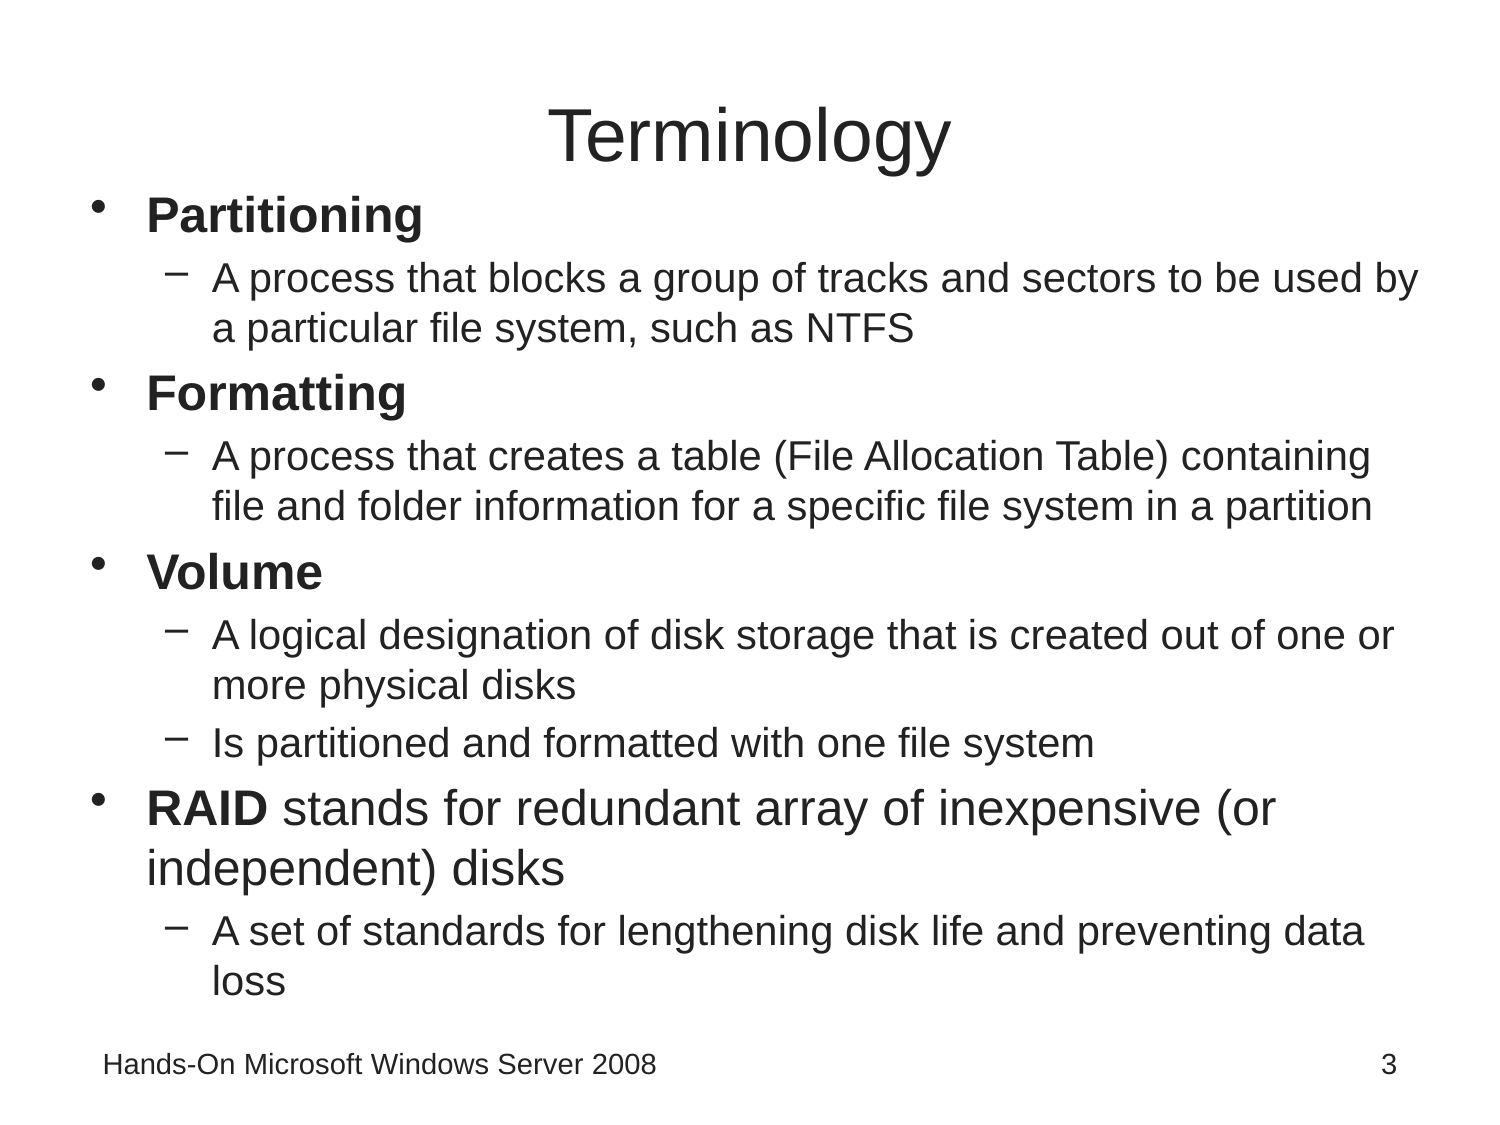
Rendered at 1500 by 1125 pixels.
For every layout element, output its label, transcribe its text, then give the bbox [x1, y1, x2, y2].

list Partitioning A process that blocks a group of tracks and sectors to be used by a particular file system, such as NTFS Formatting A process that creates a table (File Allocation Table) containing file and folder information for a specific file system in a partition Volume A logical designation of disk storage that is created out of one or more physical disks Is partitioned and formatted with one file system RAID stands for redundant array of inexpensive (or independent) disks A set of standards for lengthening disk life and preventing data loss [74, 174, 1438, 1026]
footer Hands-On Microsoft Windows Server 2008 [87, 1037, 1051, 1101]
slide_number 3 [1074, 1037, 1413, 1101]
title Terminology [87, 62, 1413, 174]
